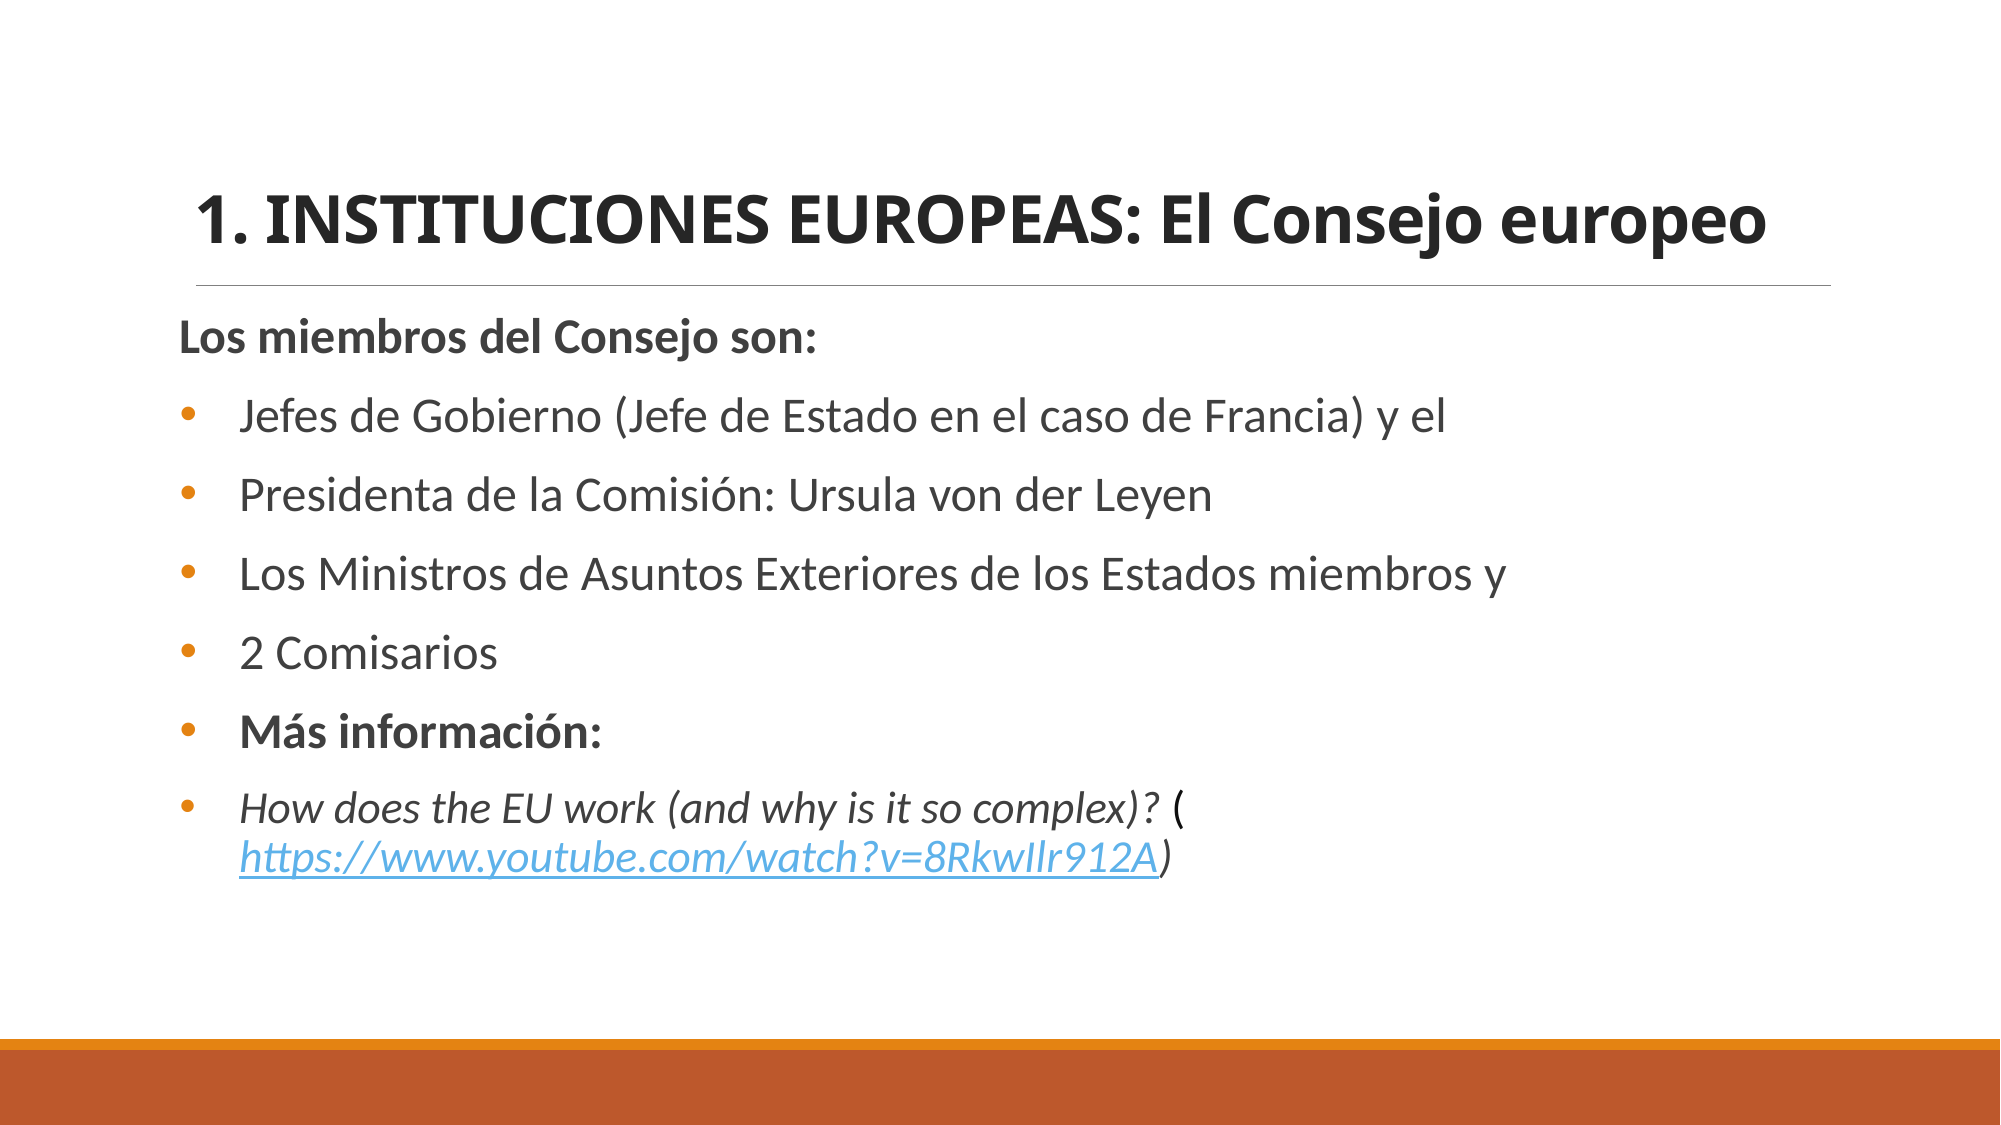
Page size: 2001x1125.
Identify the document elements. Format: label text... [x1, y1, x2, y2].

text_box 1. INSTITUCIONES EUROPEAS: El Consejo europeo [179, 149, 1839, 265]
list Los miembros del Consejo son: Jefes de Gobierno (Jefe de Estado en el caso de Francia) y el Presidenta de la Comisión: Ursula von der Leyen Los Ministros de Asuntos Exteriores de los Estados miembros y 2 Comisarios Más información: How does the EU work (and why is it so complex)? (https://www.youtube.com/watch?v=8RkwIlr912A) [179, 302, 1830, 953]
